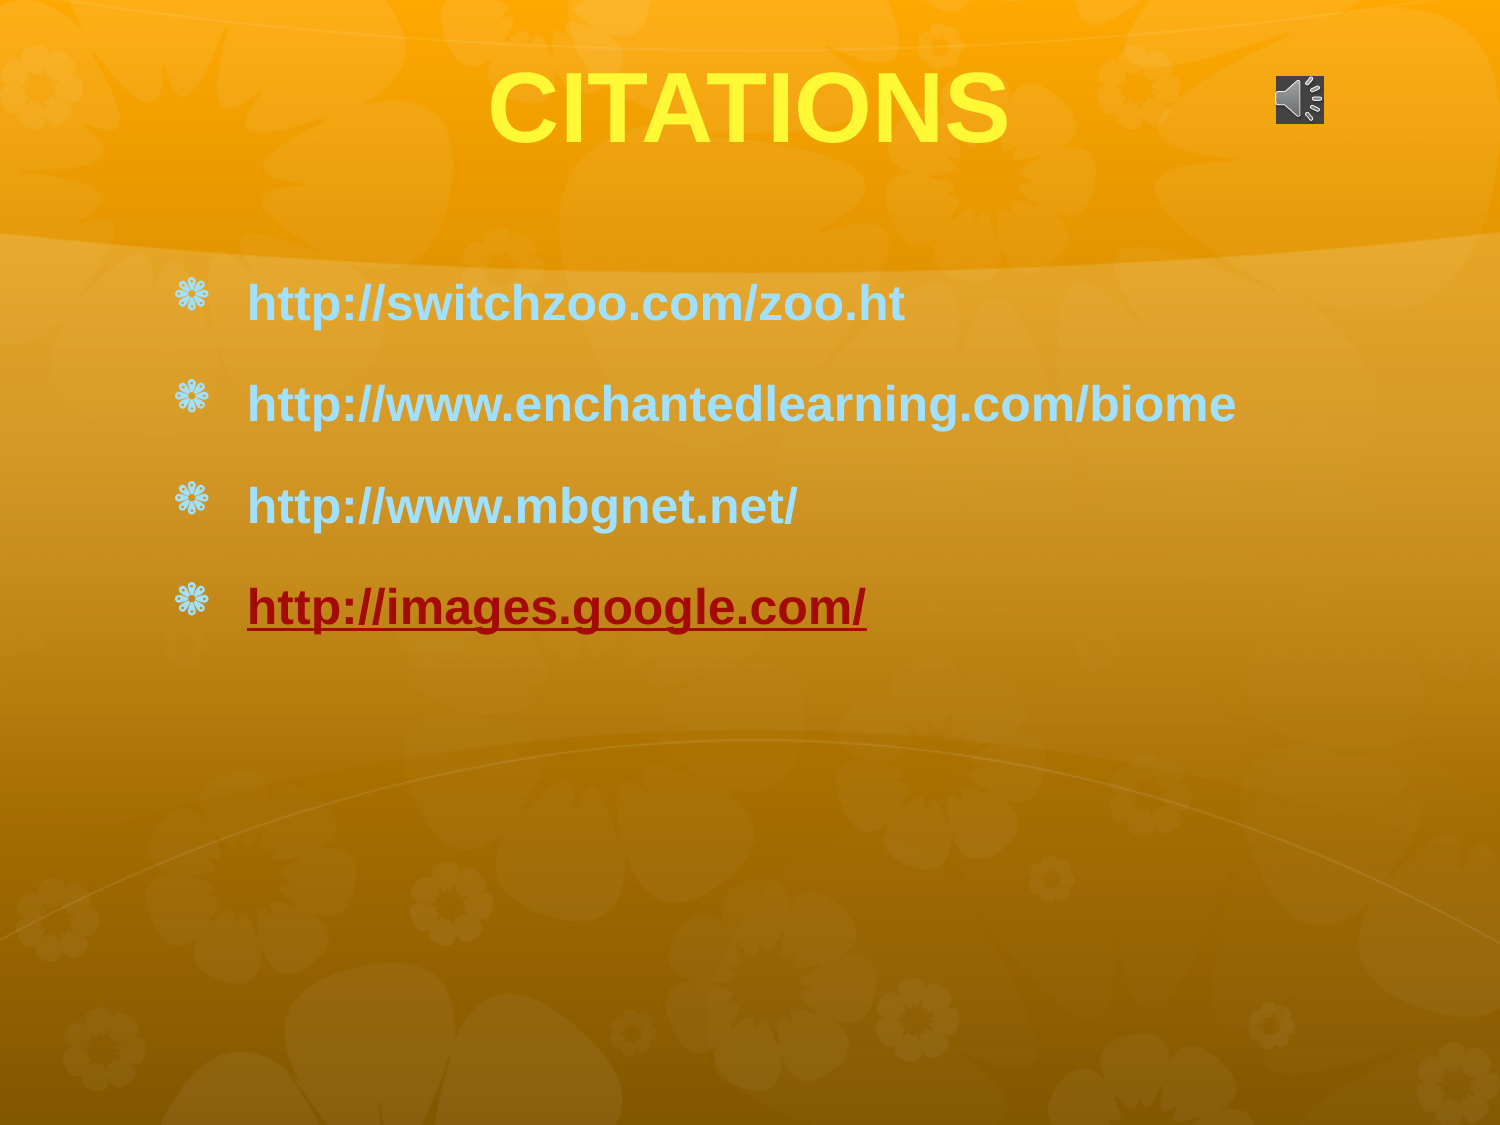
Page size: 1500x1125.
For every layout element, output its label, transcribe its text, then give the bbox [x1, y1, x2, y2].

title Citations [127, 14, 1372, 203]
list http://switchzoo.com/zoo.ht http://www.enchantedlearning.com/biome http://www.mbgnet.net/ http://images.google.com/ [156, 262, 1344, 967]
picture [0, 0, 1500, 1125]
